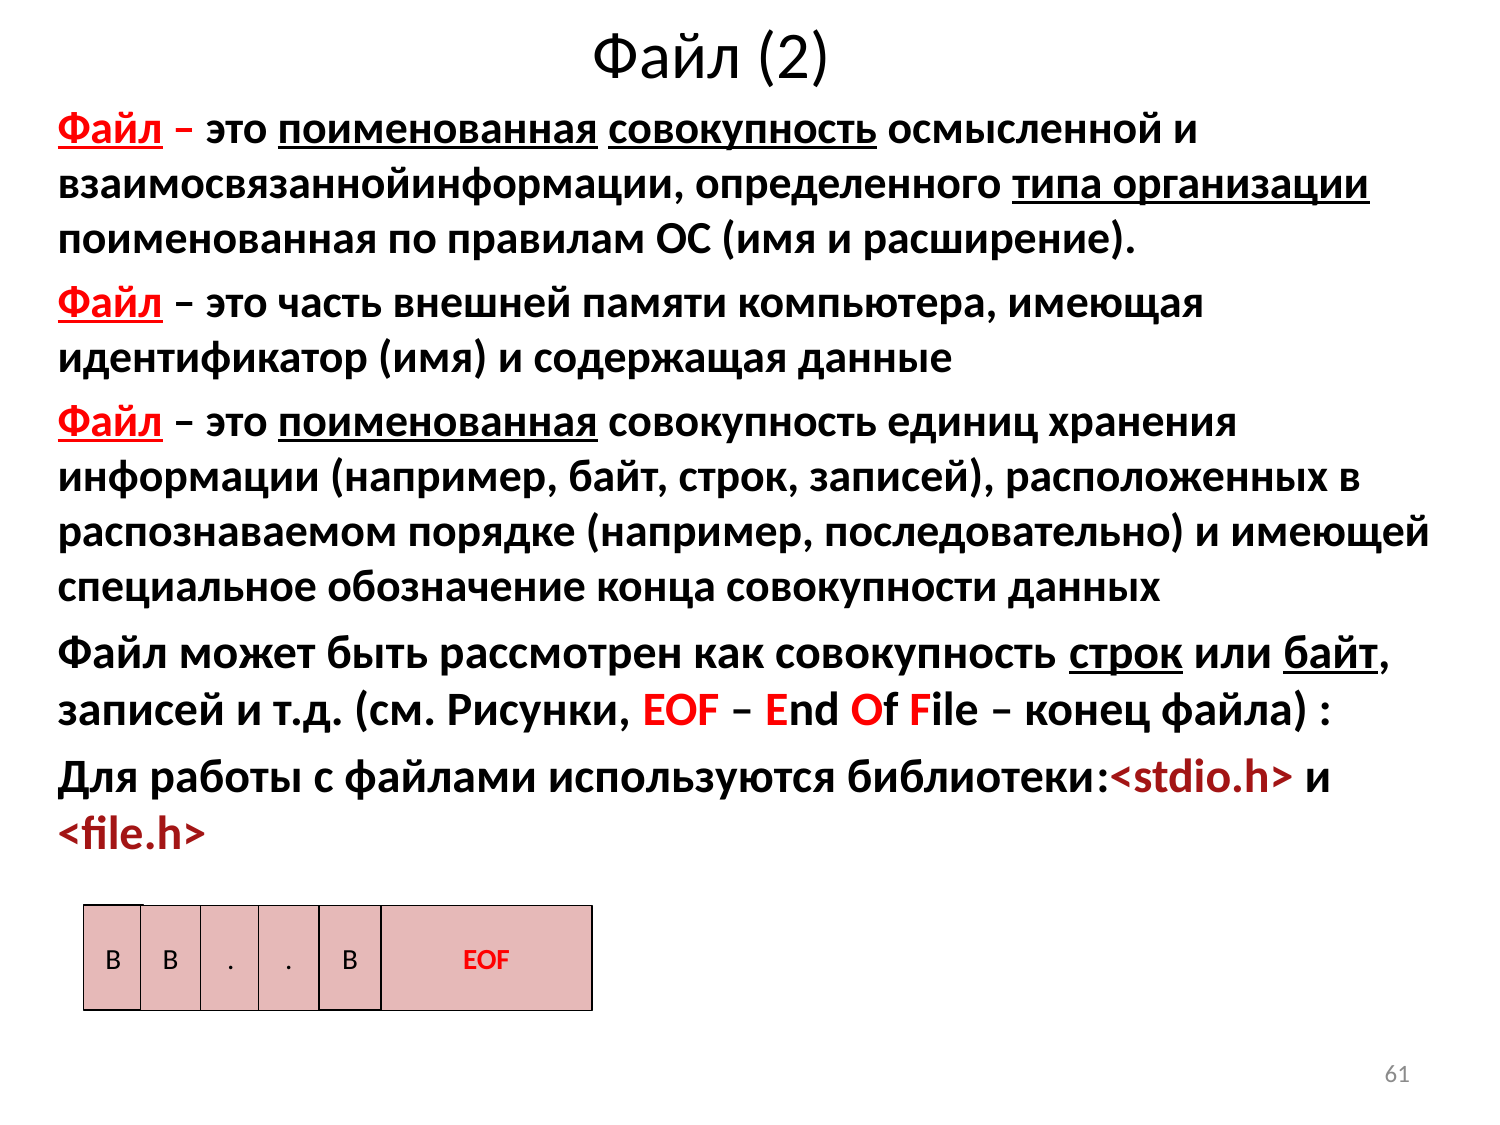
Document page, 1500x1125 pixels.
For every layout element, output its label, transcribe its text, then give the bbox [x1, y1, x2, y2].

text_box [83, 904, 593, 1011]
title Файл (2) [36, 1, 1387, 102]
text_box Файл – это поименованная совокупность осмысленной и взаимосвязаннойинформации, определенного типа организации поименованная по правилам ОС (имя и расширение). Файл – это часть внешней памяти компьютера, имеющая идентификатор (имя) и содержащая данные Файл – это поименованная совокупность единиц хранения информации (например, байт, строк, записей), расположенных в распознаваемом порядке (например, последовательно) и имеющей специальное обозначение конца совокупности данных Файл может быть рассмотрен как совокупность строк или байт, записей и т.д. (см. Рисунки, EOF – End Of File – конец файла) : Для работы с файлами используются библиотеки:<stdio.h> и <file.h> [42, 89, 1478, 905]
slide_number 61 [1074, 1042, 1425, 1103]
